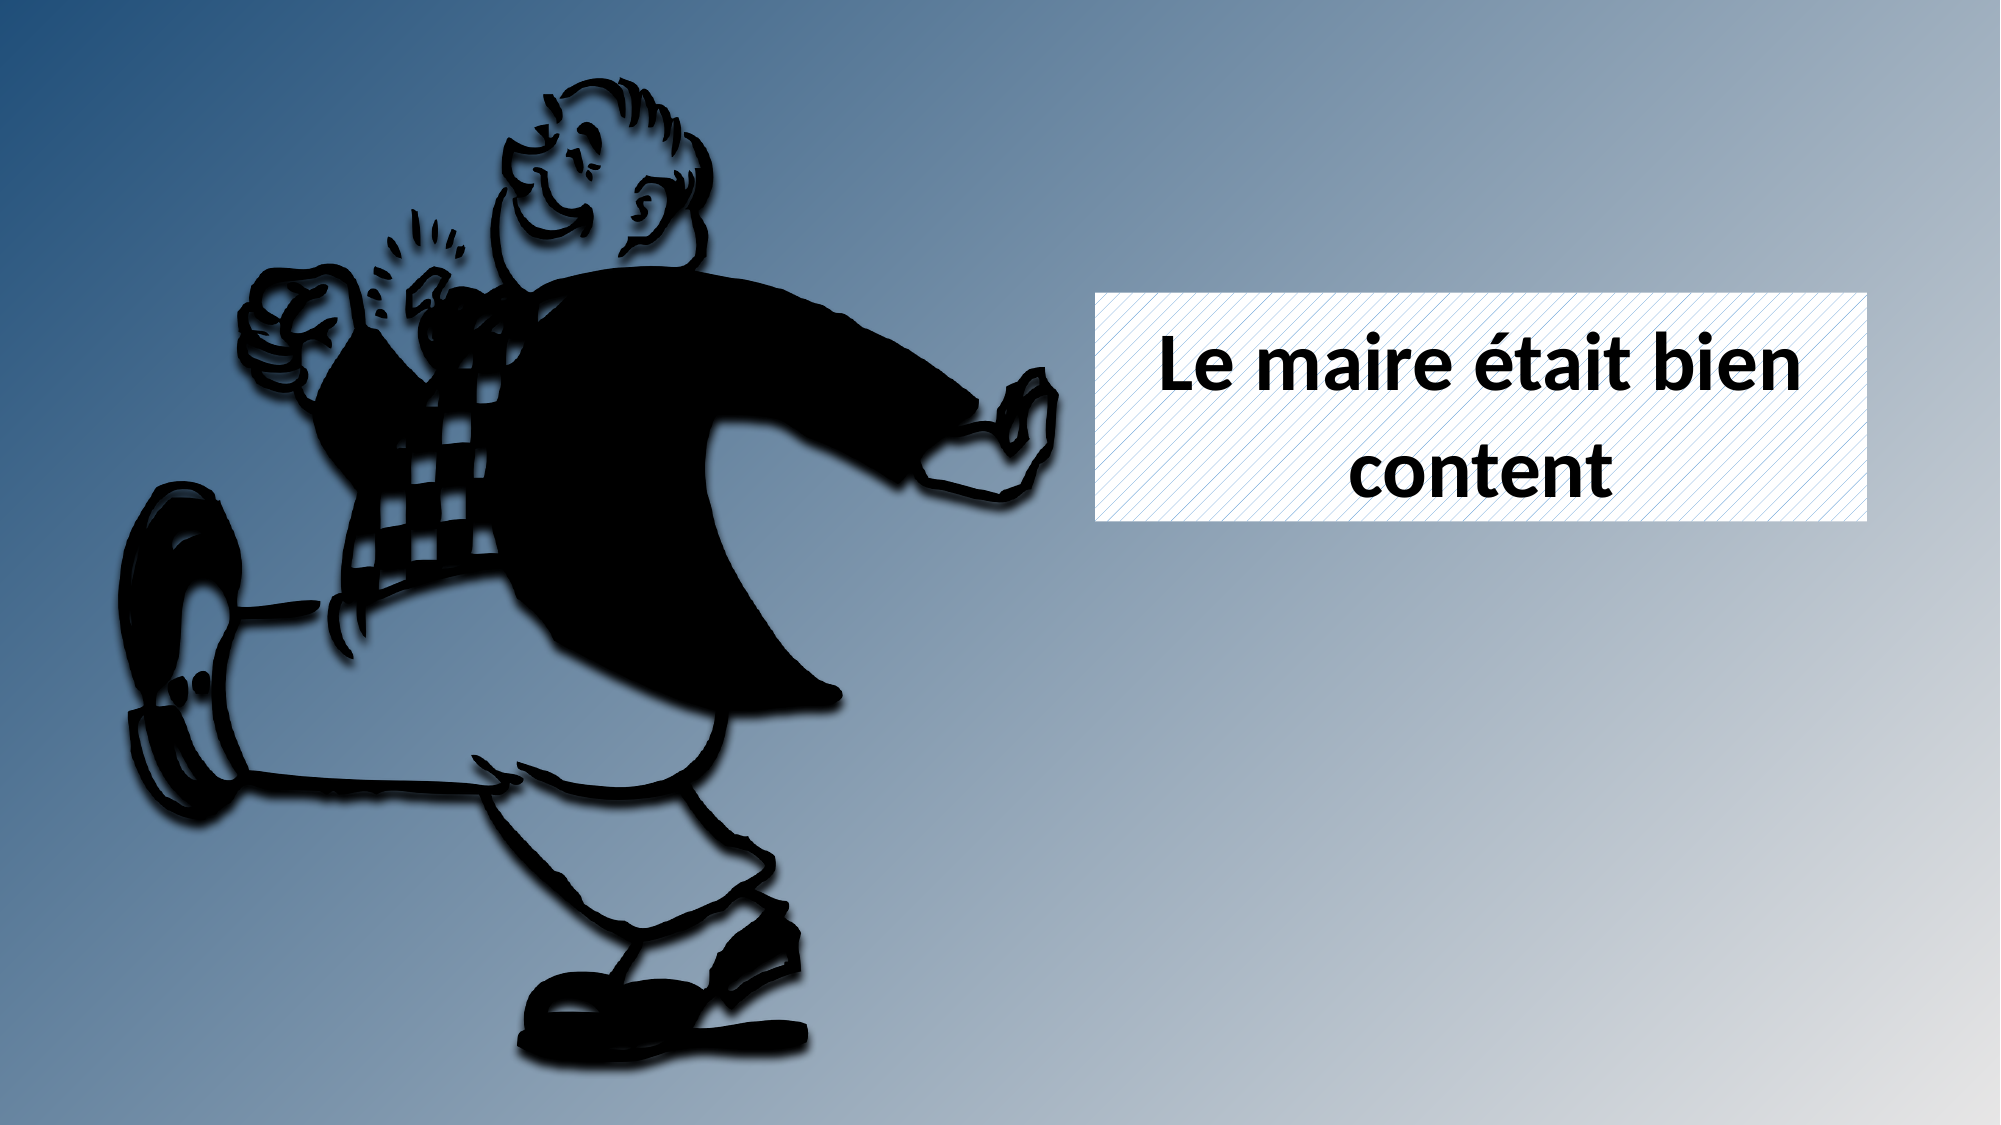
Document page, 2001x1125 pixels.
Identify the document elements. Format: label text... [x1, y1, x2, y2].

picture [118, 77, 1059, 1062]
text_box Le maire était bien content [1095, 292, 1867, 522]
